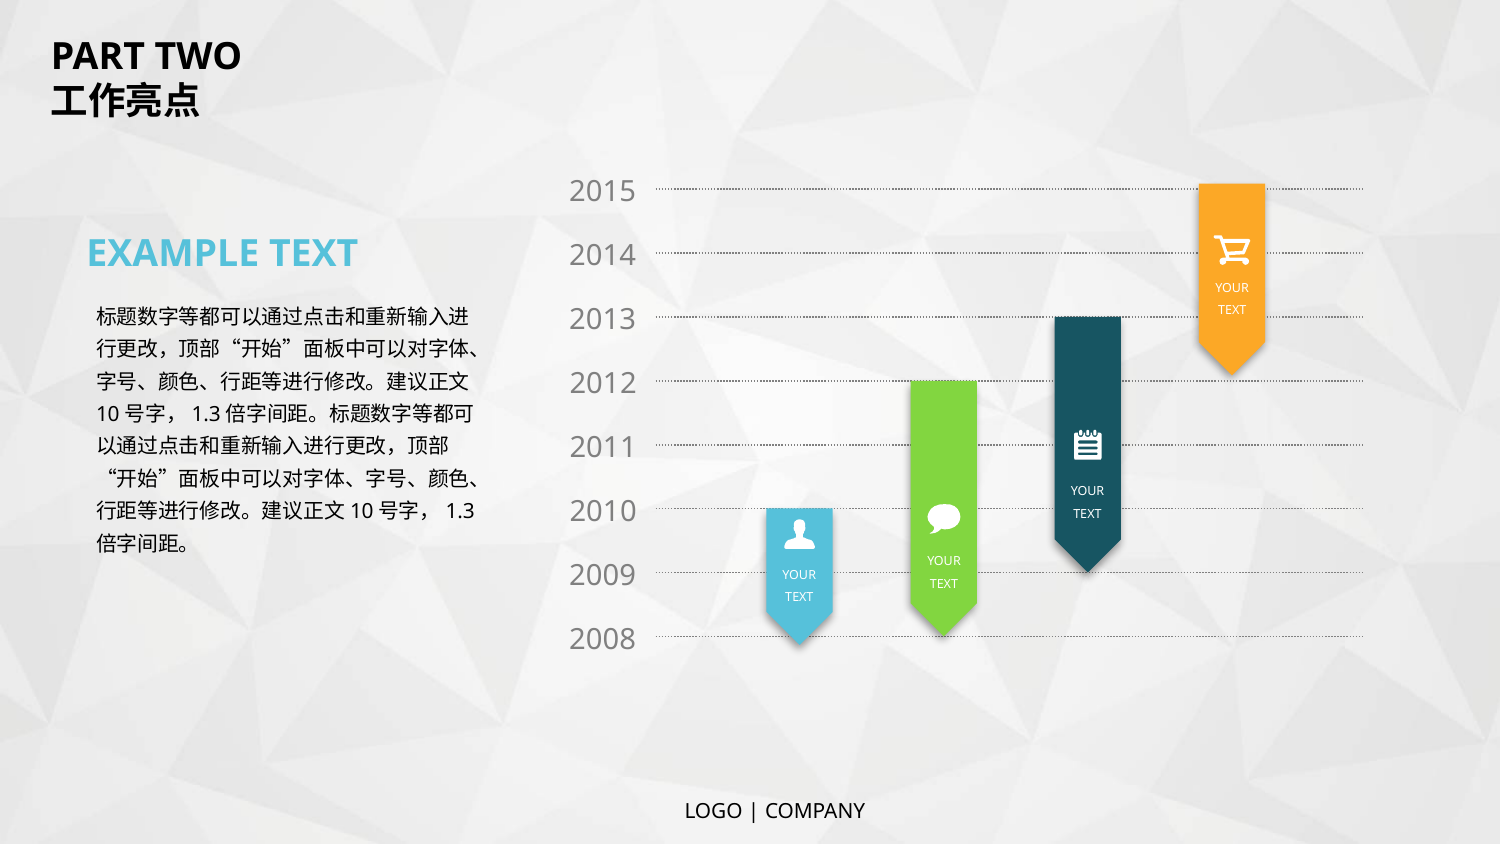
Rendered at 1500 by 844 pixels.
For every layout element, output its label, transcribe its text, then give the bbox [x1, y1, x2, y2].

text_box 标题数字等都可以通过点击和重新输入进行更改，顶部“开始”面板中可以对字体、字号、颜色、行距等进行修改。建议正文10号字，1.3倍字间距。标题数字等都可以通过点击和重新输入进行更改，顶部“开始”面板中可以对字体、字号、颜色、行距等进行修改。建议正文10号字，1.3倍字间距。 [81, 288, 499, 563]
text_box LOGO | COMPANY [669, 790, 880, 831]
text_box 2008 [554, 612, 652, 663]
text_box 2015 [554, 165, 652, 216]
text_box 2012 [554, 356, 652, 407]
text_box 2011 [554, 420, 652, 471]
text_box 2013 [554, 292, 652, 343]
picture [0, 0, 1500, 844]
text_box 2014 [554, 229, 652, 279]
text_box 2010 [554, 484, 652, 535]
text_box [910, 380, 978, 637]
text_box PART TWO 工作亮点 [36, 24, 261, 130]
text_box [765, 508, 833, 646]
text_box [1198, 183, 1266, 376]
text_box 2009 [554, 548, 652, 599]
text_box EXAMPLE TEXT [71, 198, 374, 281]
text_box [1053, 316, 1122, 573]
